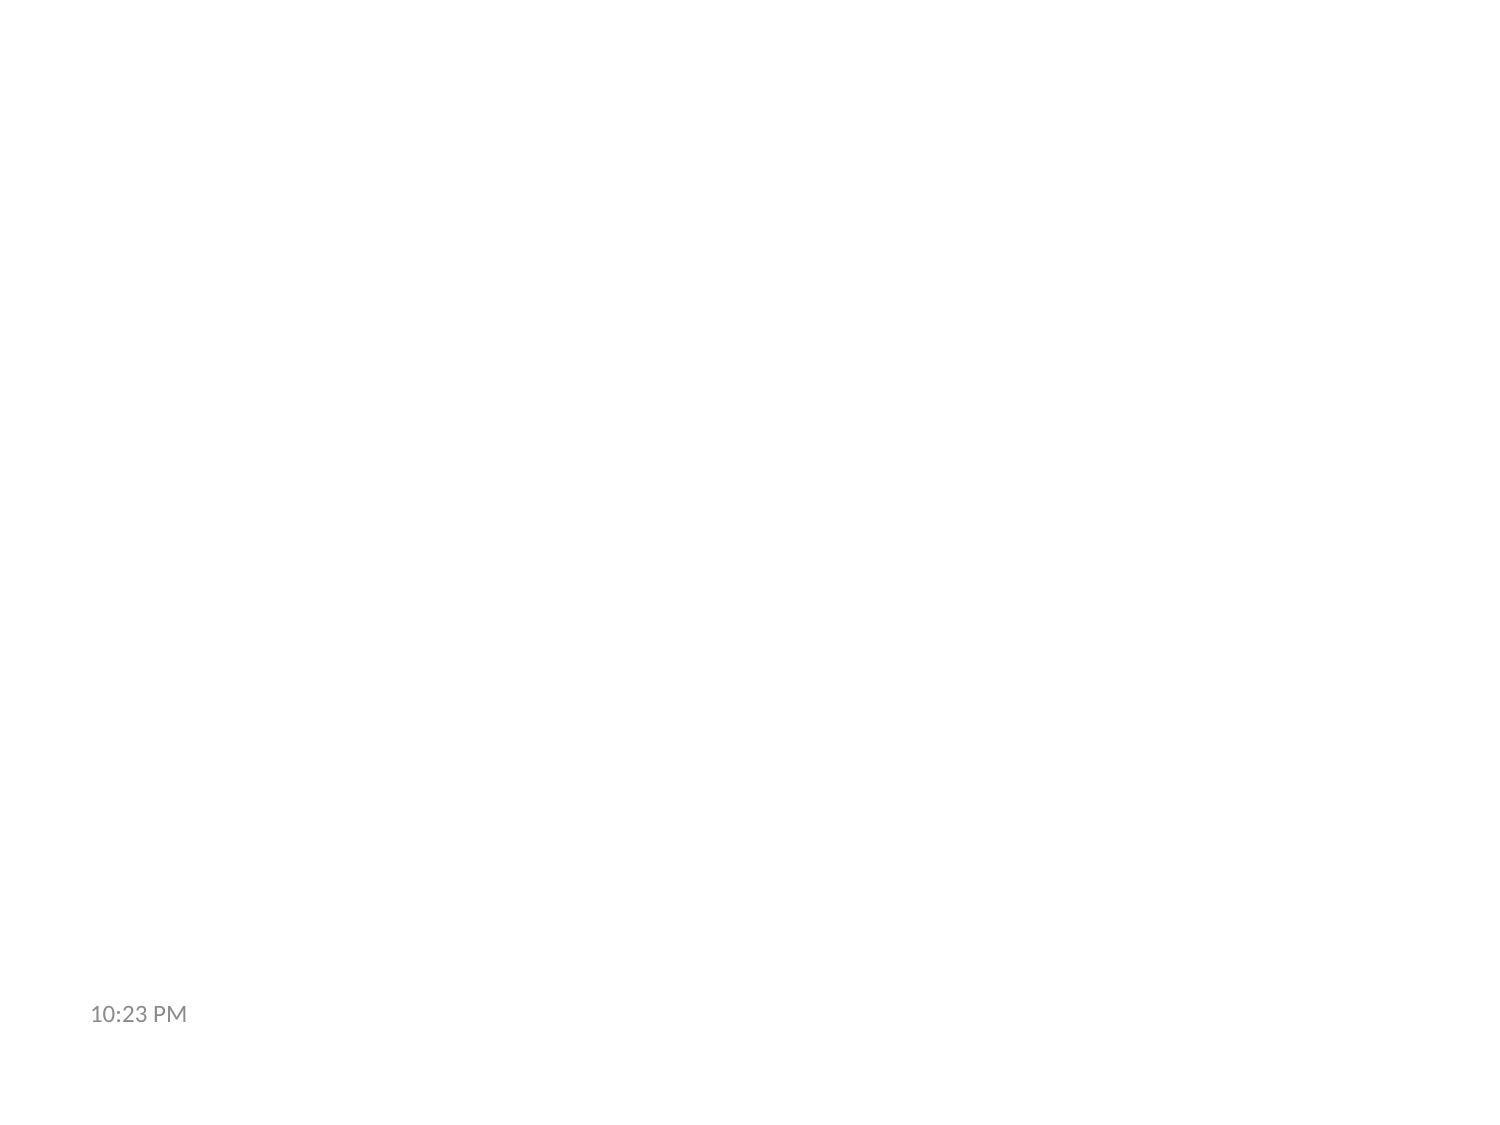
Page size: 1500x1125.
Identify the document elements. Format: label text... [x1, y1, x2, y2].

text_box 3:35 PM [75, 982, 425, 1043]
